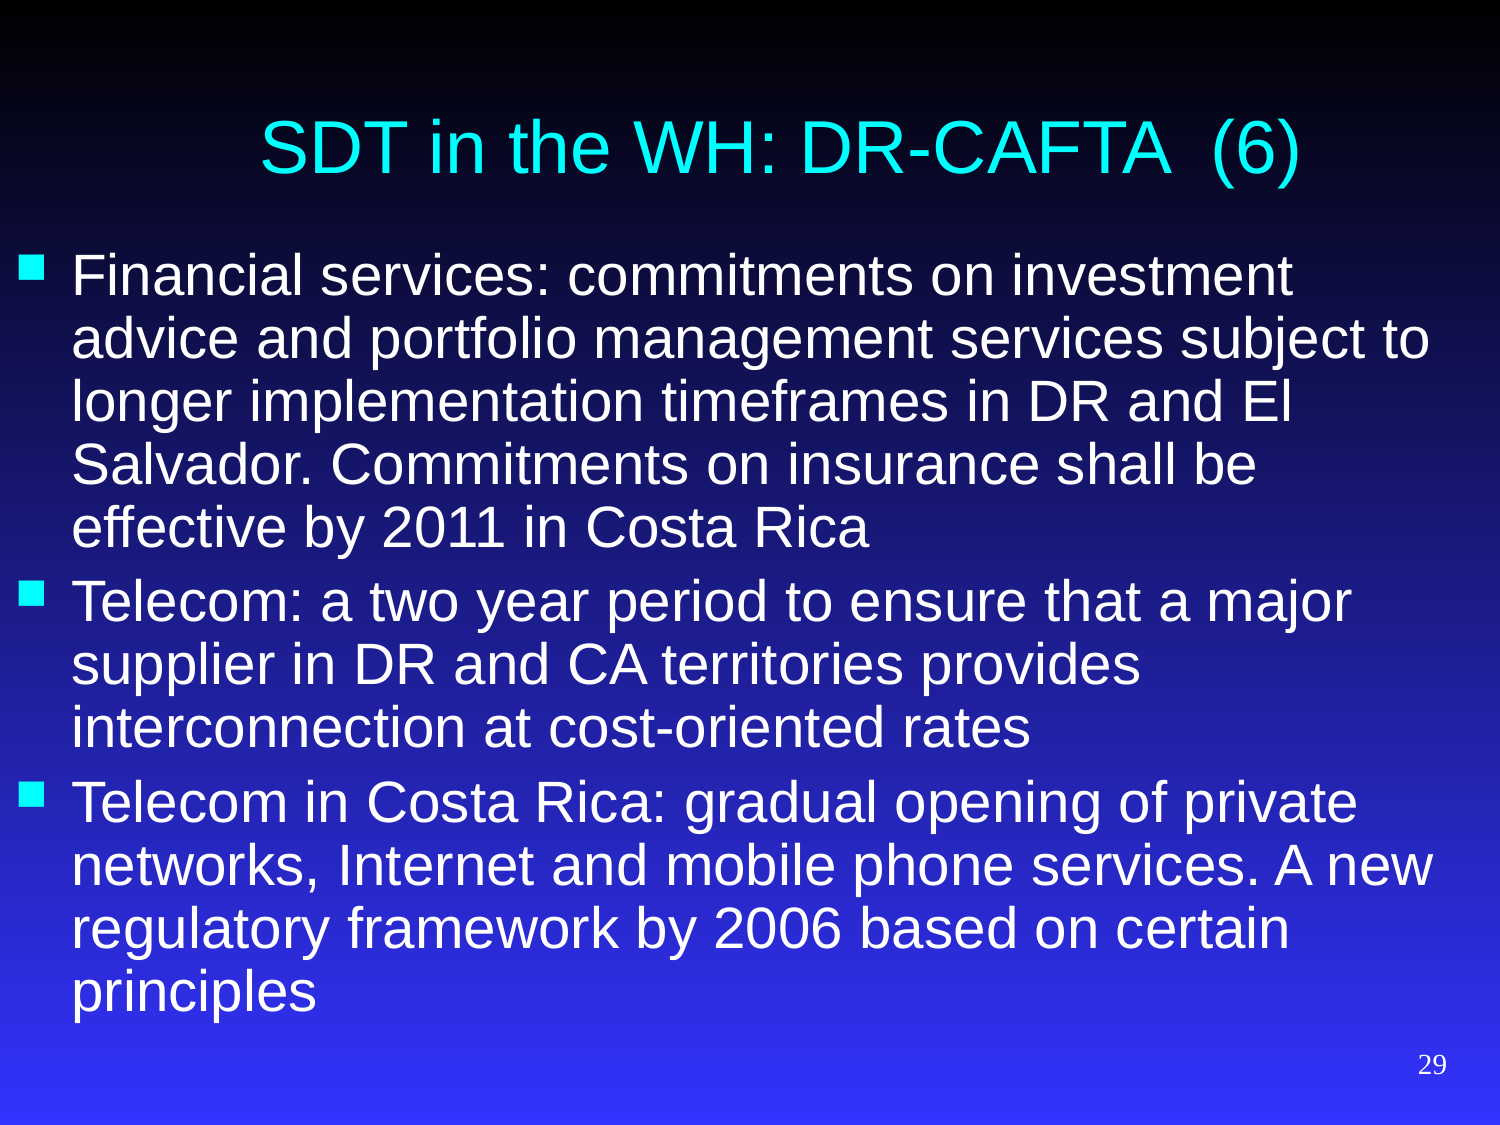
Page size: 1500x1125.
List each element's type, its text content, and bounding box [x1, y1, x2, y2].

title SDT in the WH: DR-CAFTA (6) [99, 49, 1463, 237]
slide_number 29 [1149, 1063, 1463, 1101]
list Financial services: commitments on investment advice and portfolio management services subject to longer implementation timeframes in DR and El Salvador. Commitments on insurance shall be effective by 2011 in Costa Rica Telecom: a two year period to ensure that a major supplier in DR and CA territories provides interconnection at cost-oriented rates Telecom in Costa Rica: gradual opening of private networks, Internet and mobile phone services. A new regulatory framework by 2006 based on certain principles [0, 237, 1468, 1063]
